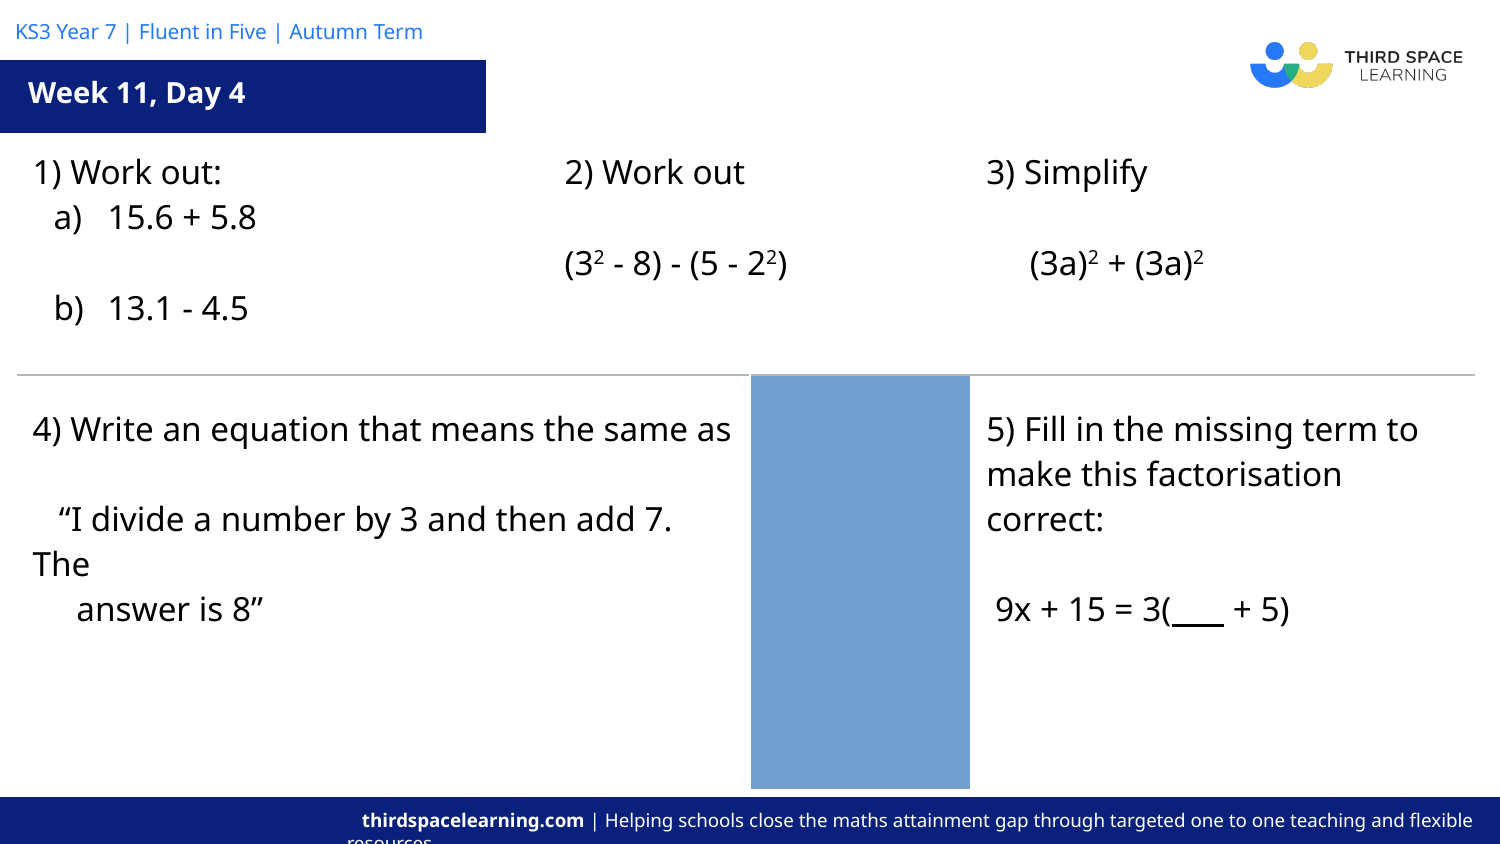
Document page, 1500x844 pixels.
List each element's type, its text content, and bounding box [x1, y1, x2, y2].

text_box Week 11, Day 4 [13, 59, 383, 125]
picture [1250, 33, 1465, 99]
table_cell 5) Fill in the missing term to make this factorisation correct: 9x + 15 = 3( + 5) [972, 376, 1474, 788]
table_header 3) Simplify (3a)2 + (3a)2 [972, 142, 1474, 374]
table_header 2) Work out (32 - 8) - (5 - 22) [550, 142, 970, 374]
table_header 1) Work out: 15.6 + 5.8 13.1 - 4.5 [19, 142, 549, 374]
table_cell 4) Write an equation that means the same as “I divide a number by 3 and then add 7. The answer is 8” [19, 376, 749, 788]
